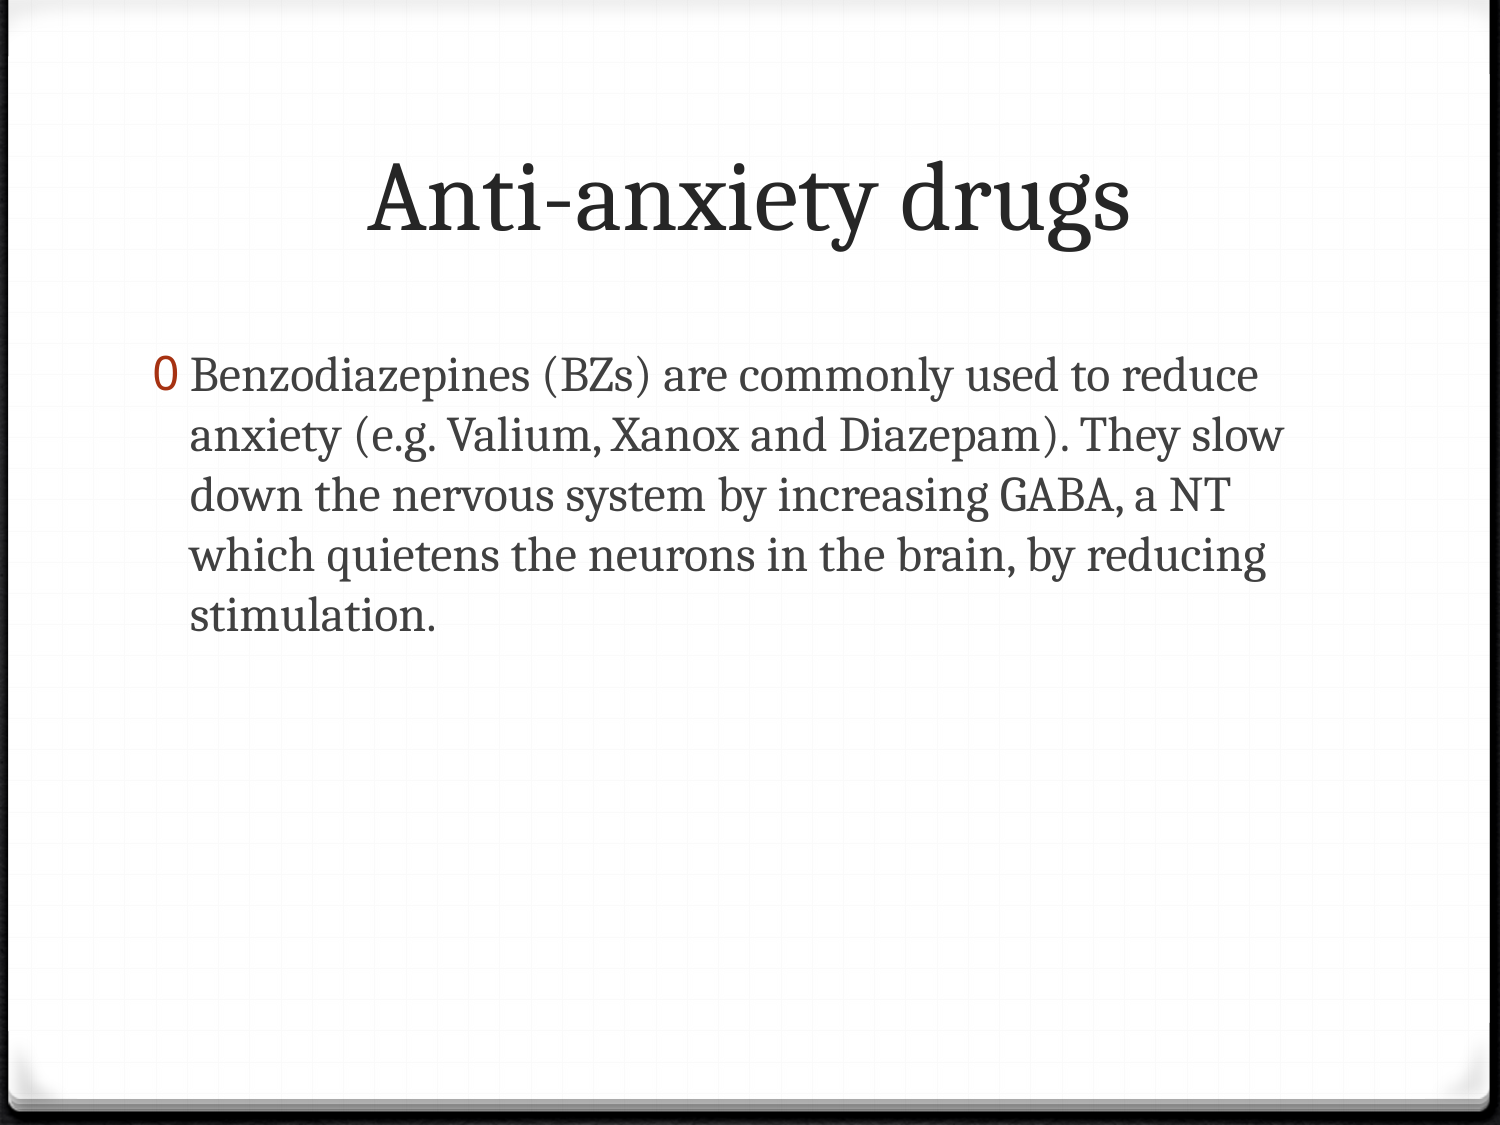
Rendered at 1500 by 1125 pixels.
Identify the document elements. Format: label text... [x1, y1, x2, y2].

title Anti-anxiety drugs [90, 71, 1410, 309]
list Benzodiazepines (BZs) are commonly used to reduce anxiety (e.g. Valium, Xanox and Diazepam). They slow down the nervous system by increasing GABA, a NT which quietens the neurons in the brain, by reducing stimulation. [137, 334, 1363, 983]
picture [0, 0, 1500, 1125]
